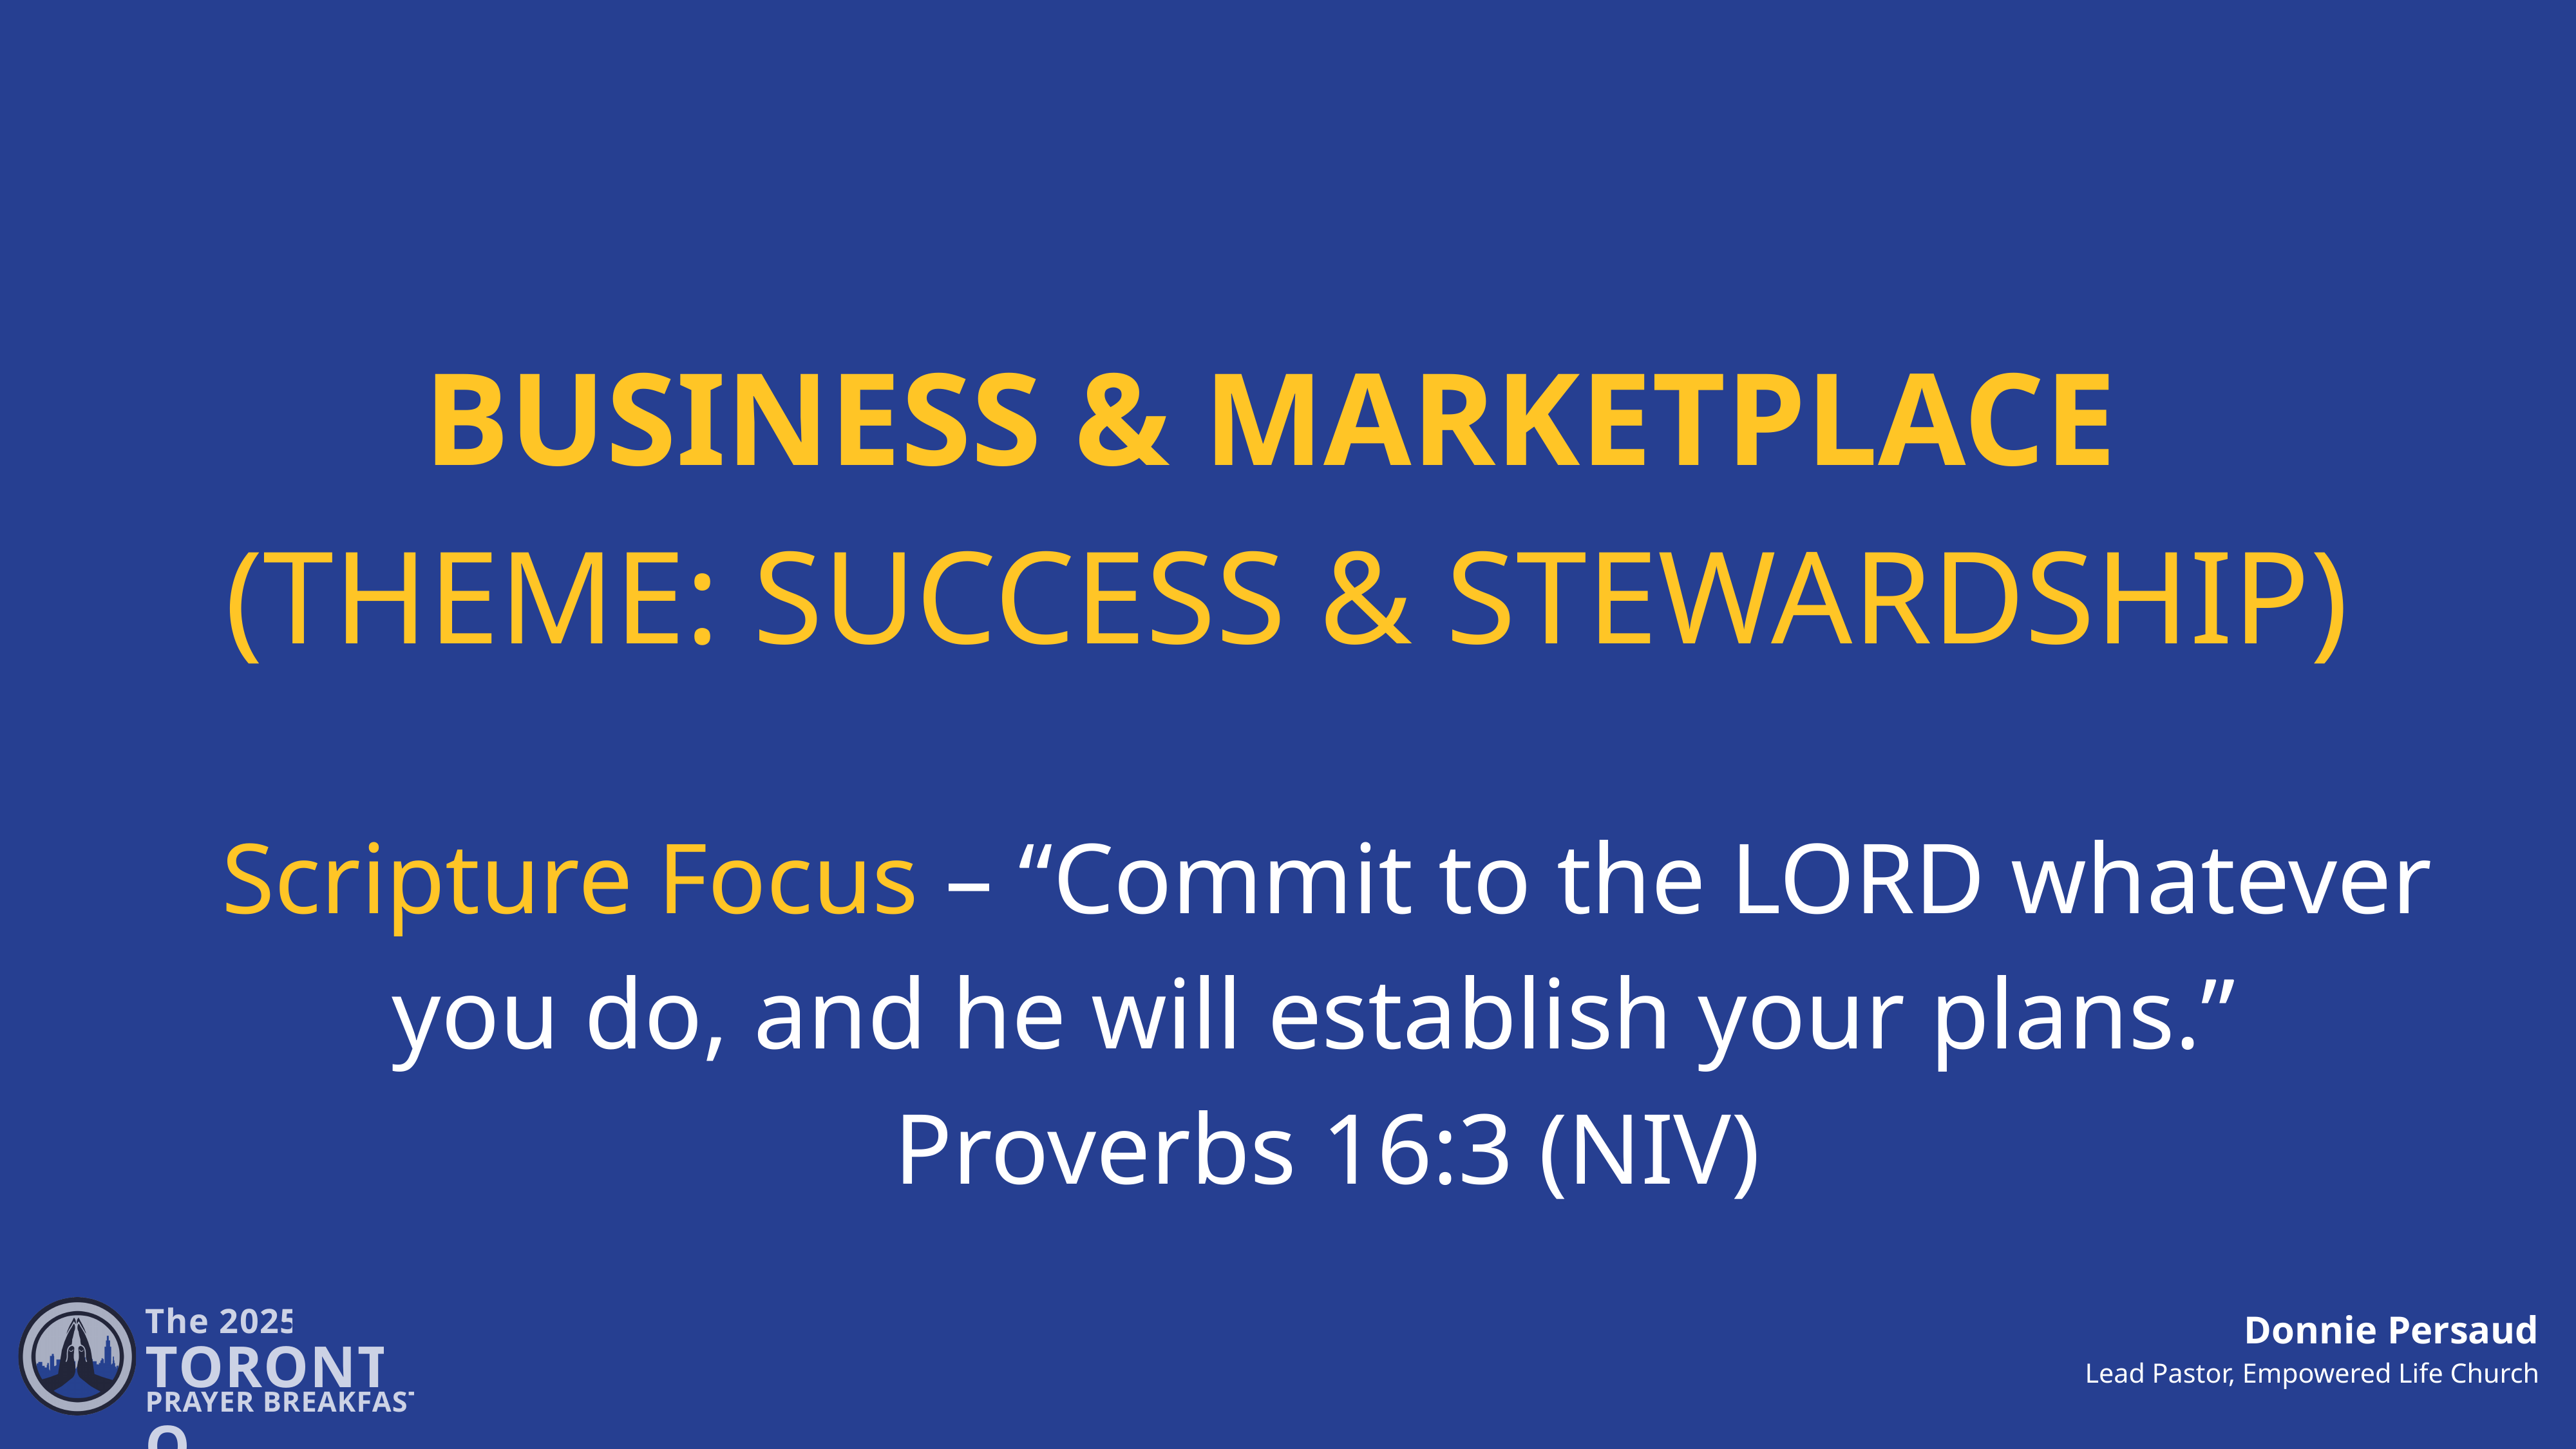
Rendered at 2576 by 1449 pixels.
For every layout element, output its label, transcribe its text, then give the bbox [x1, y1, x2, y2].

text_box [18, 1297, 427, 1416]
text_box Scripture Focus – “Commit to the LORD whatever you do, and he will establish your plans.” Proverbs 16:3 (NIV) [160, 797, 2496, 1204]
text_box Donnie Persaud Lead Pastor, Empowered Life Church [1631, 1299, 2539, 1389]
text_box BUSINESS & MARKETPLACE (THEME: SUCCESS & STEWARDSHIP) [80, 312, 2496, 670]
